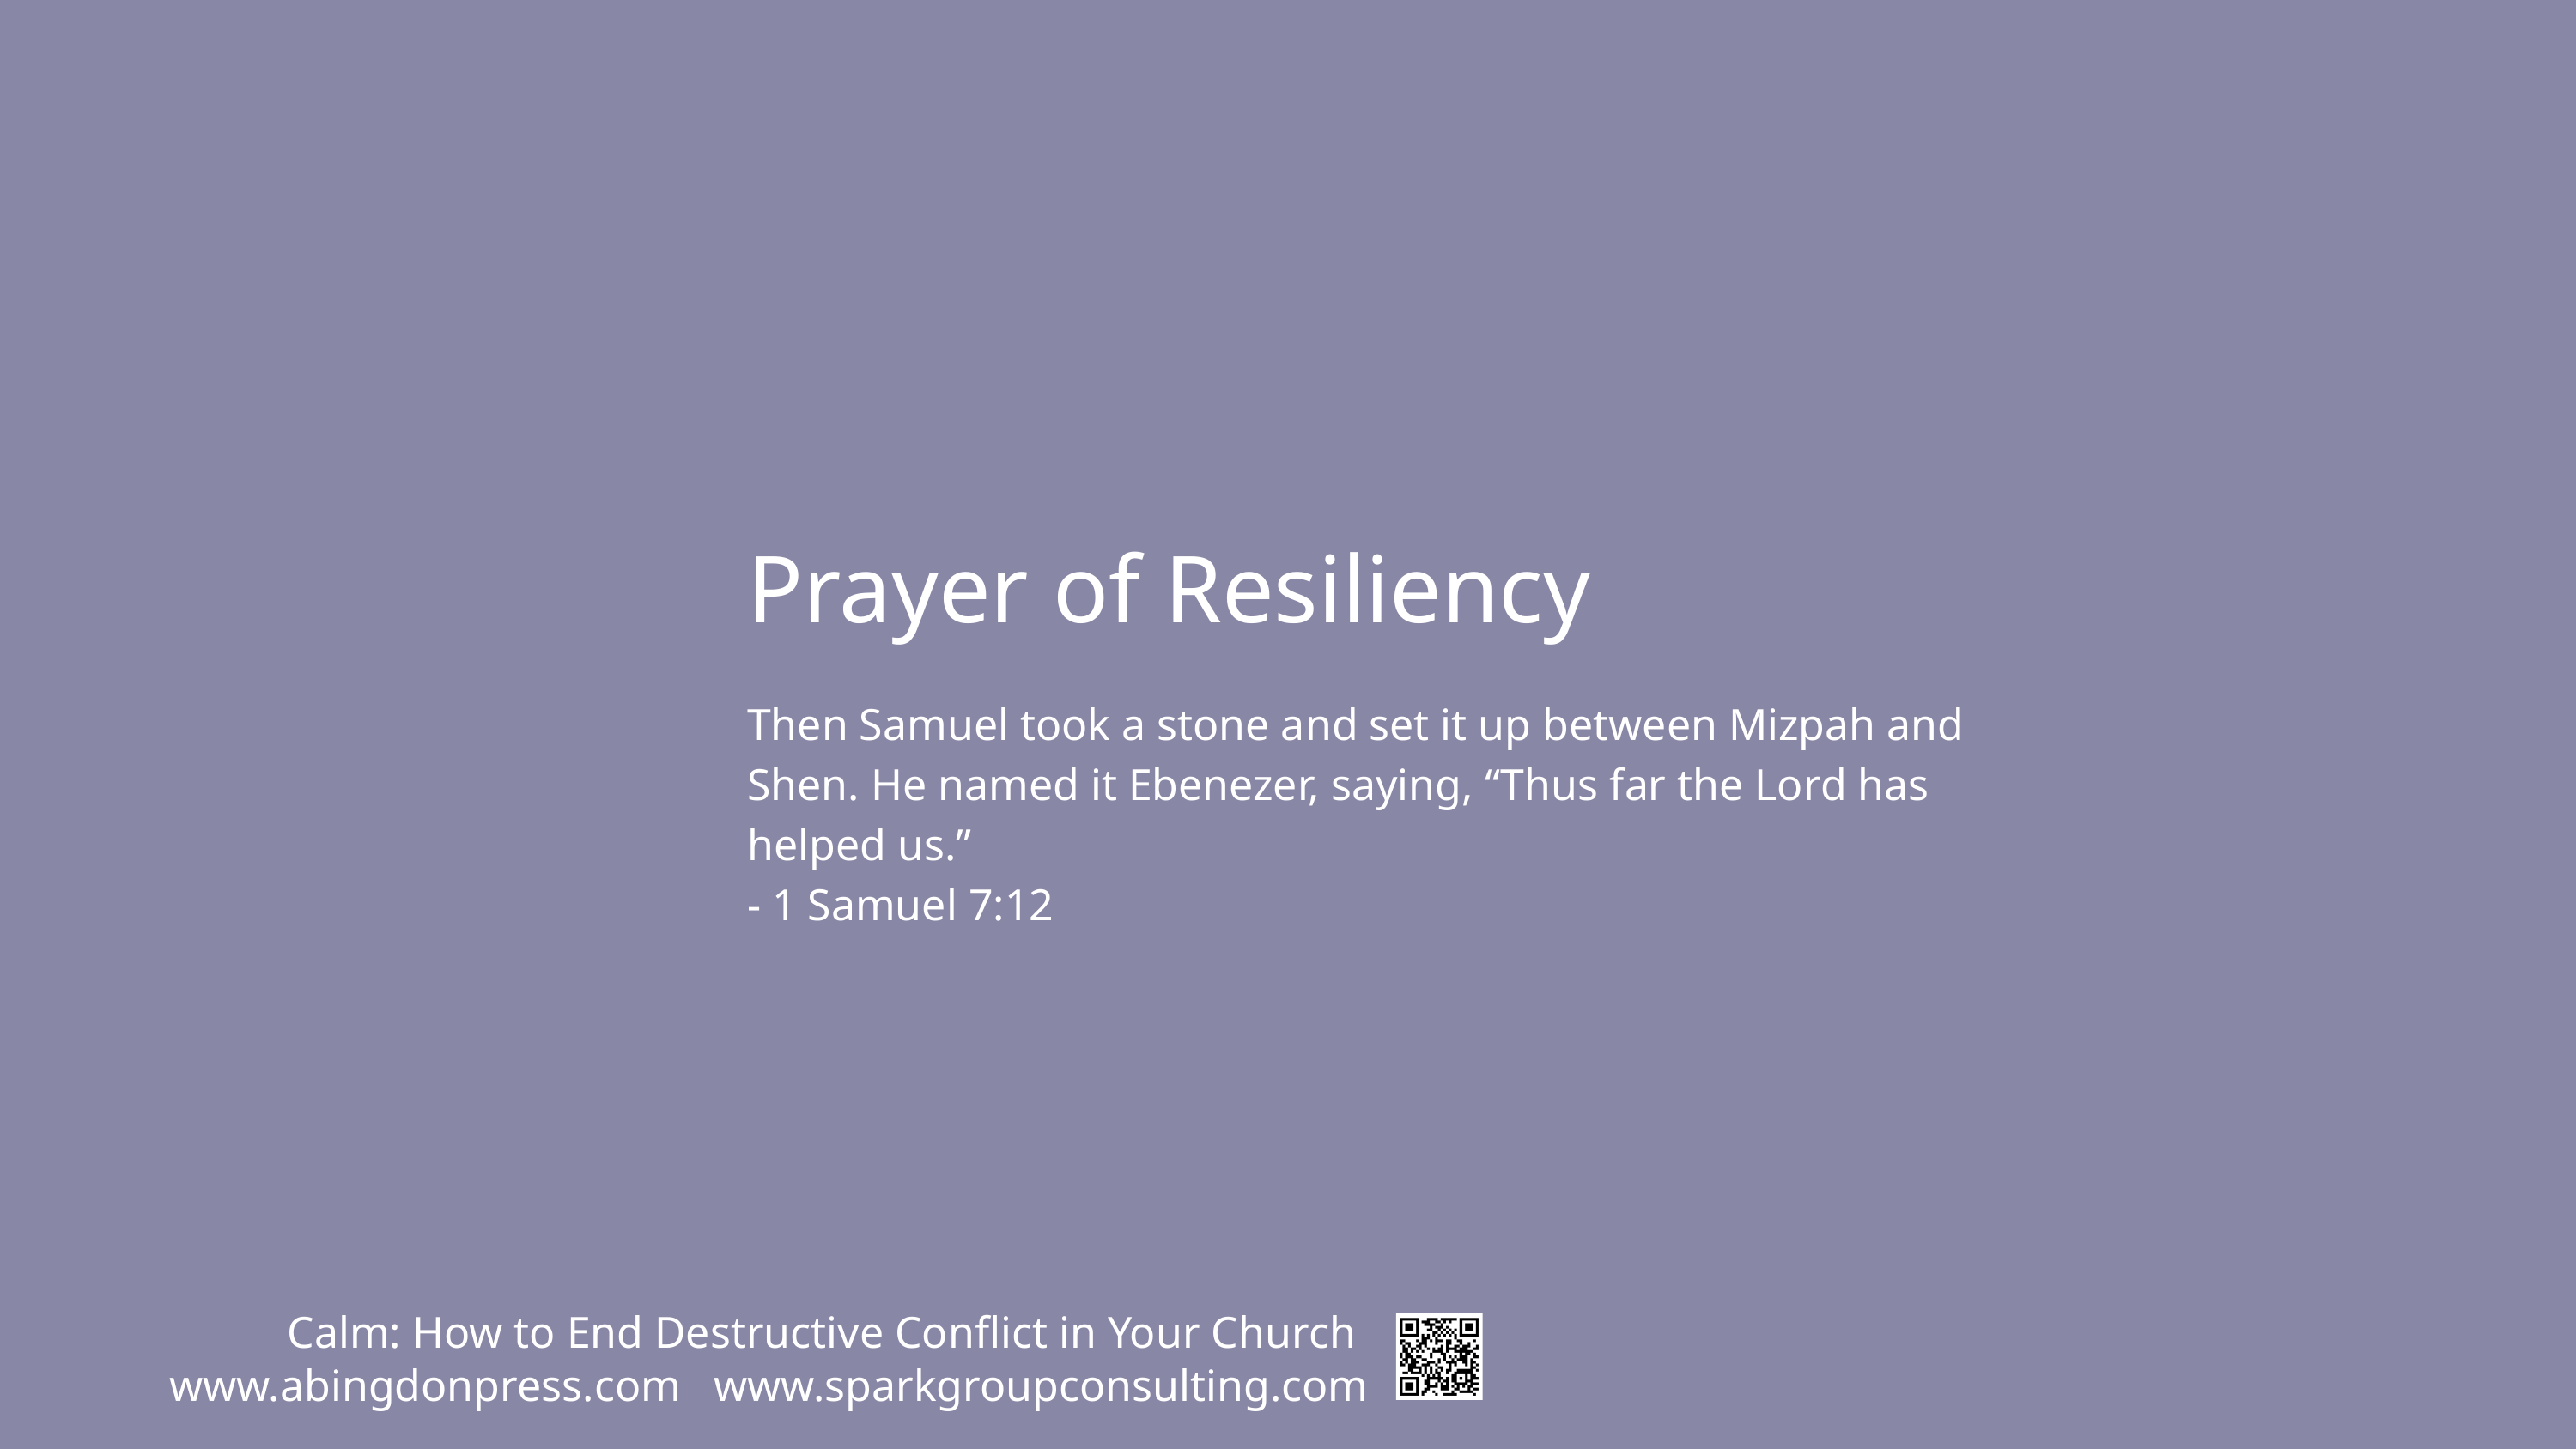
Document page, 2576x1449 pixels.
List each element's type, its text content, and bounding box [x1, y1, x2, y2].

text_box [1418, 1313, 1483, 1400]
text_box www.abingdonpress.com [169, 1357, 714, 1410]
text_box Calm: How to End Destructive Conflict in Your Church [169, 1296, 1475, 1357]
text_box www.sparkgroupconsulting.com [714, 1357, 1418, 1410]
text_box Then Samuel took a stone and set it up between Mizpah and Shen. He named it Ebenezer, saying, “Thus far the Lord has helped us.” - 1 Samuel 7:12 [747, 688, 2202, 930]
text_box Prayer of Resiliency [747, 512, 2056, 641]
